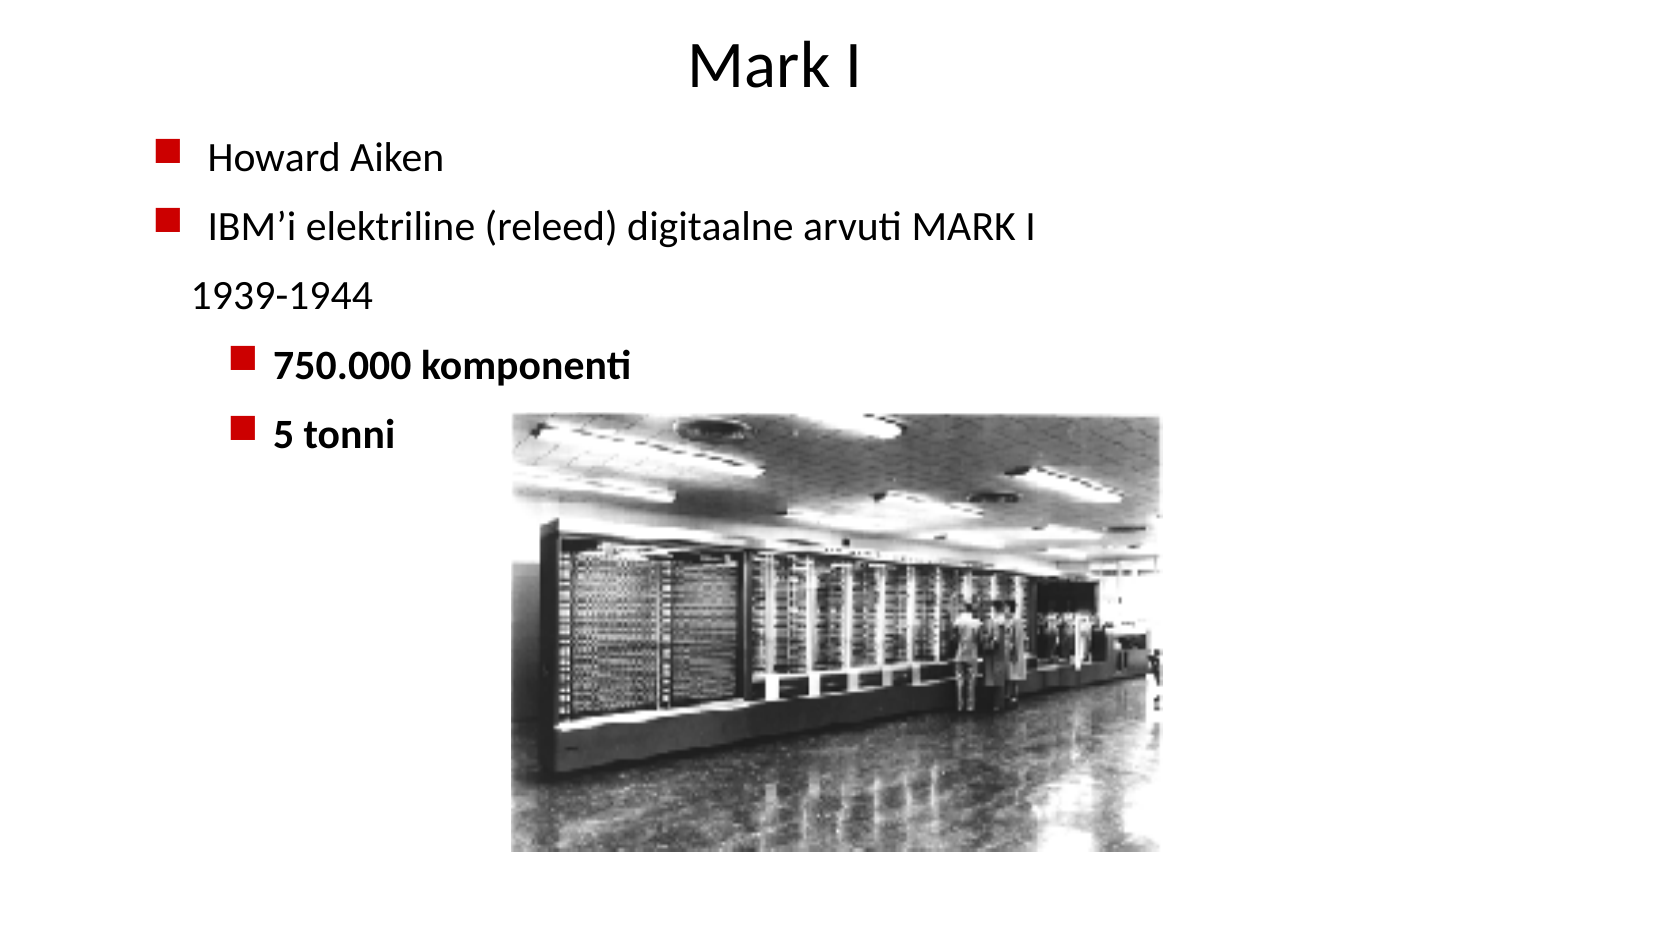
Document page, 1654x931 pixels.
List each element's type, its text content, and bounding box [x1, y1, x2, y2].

list Howard Aiken IBM’i elektriline (releed) digitaalne arvuti MARK I 1939-1944 750.000 komponenti 5 tonni [137, 125, 1425, 931]
picture [511, 412, 1163, 853]
title Mark I [137, 0, 1413, 100]
